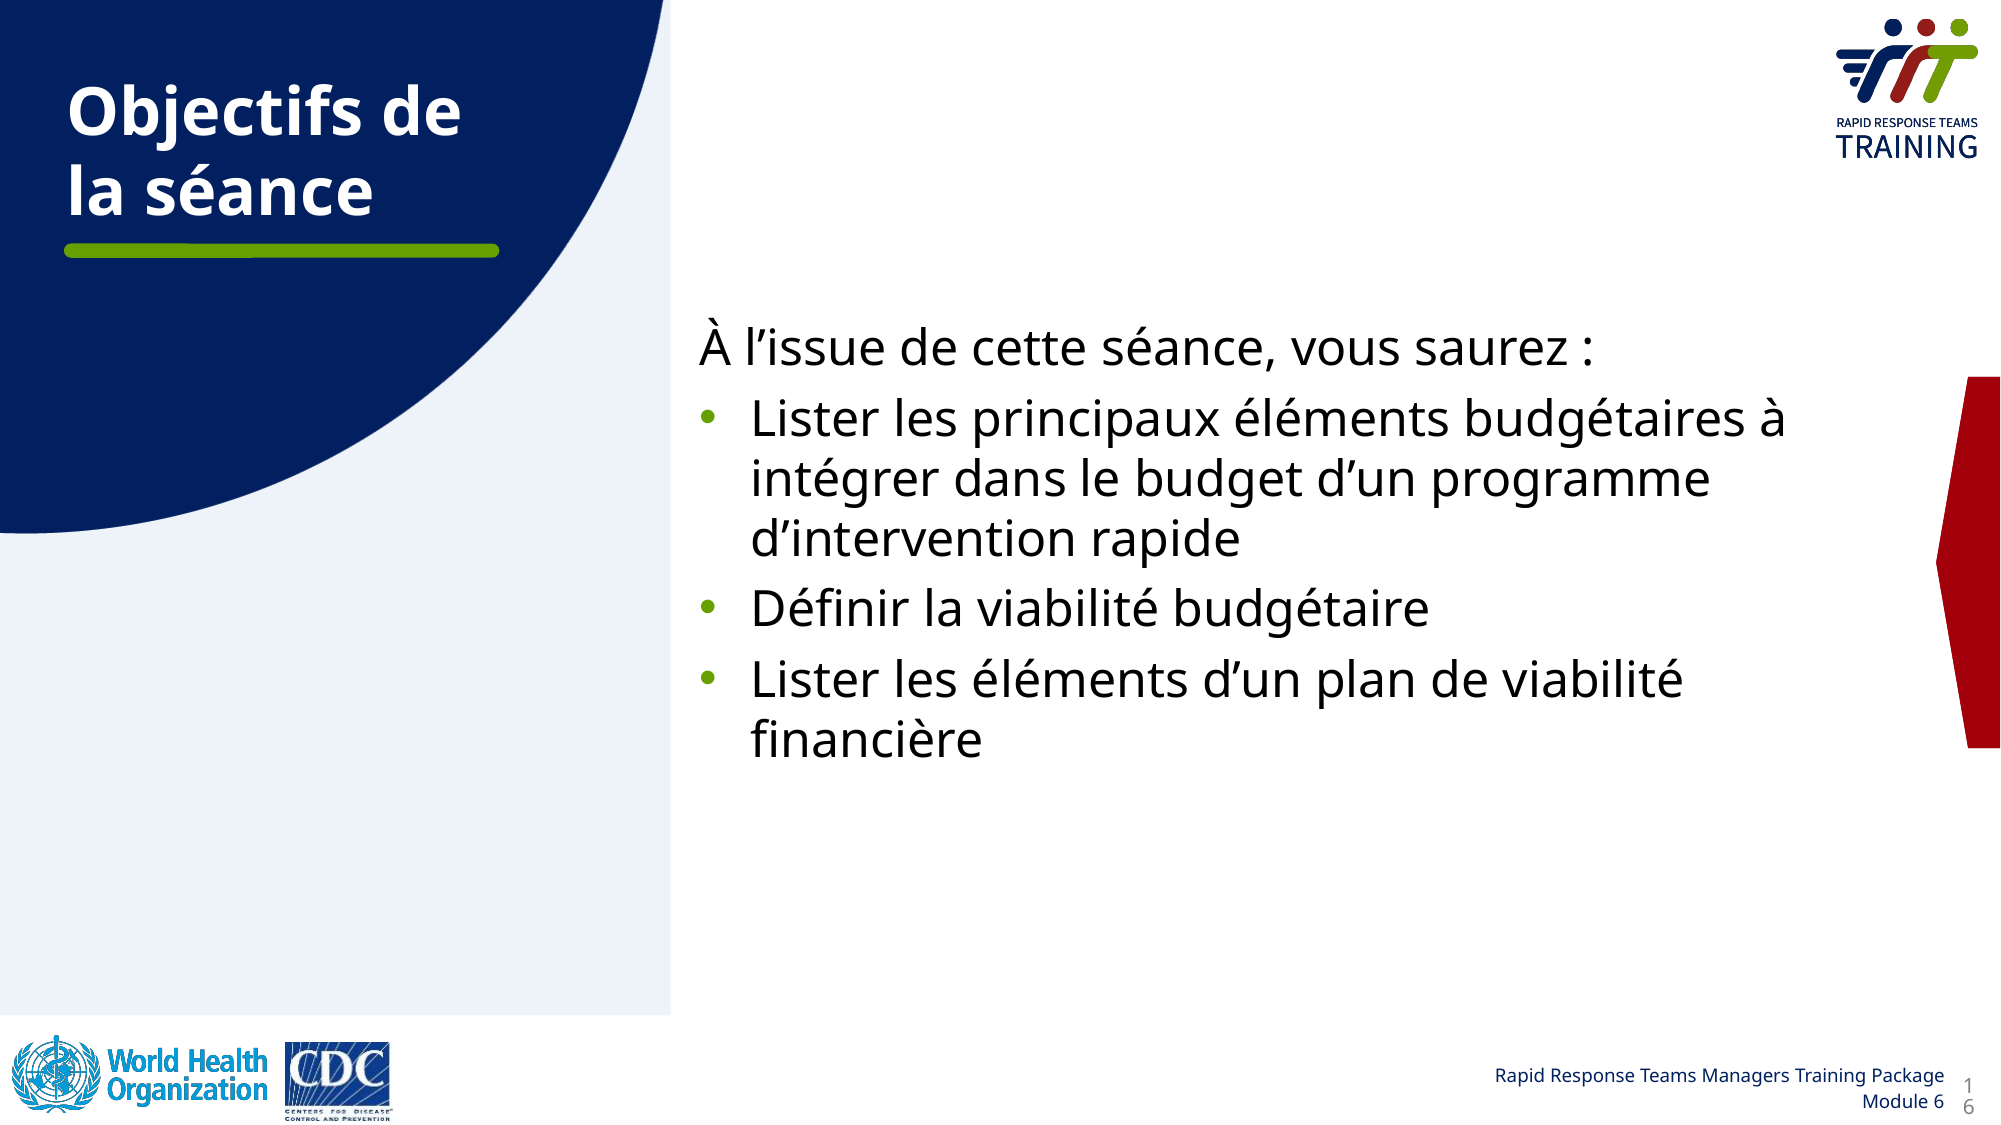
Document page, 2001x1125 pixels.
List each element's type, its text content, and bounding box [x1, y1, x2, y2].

picture [1835, 19, 1978, 167]
picture [12, 1083, 48, 1113]
picture [22, 1062, 26, 1077]
text_box À l’issue de cette séance, vous saurez : Lister les principaux éléments budgétaires à intégrer dans le budget dʼun programme d’intervention rapide Définir la viabilité budgétaire Lister les éléments d’un plan de viabilité financière [692, 308, 1869, 775]
text_box Objectifs de la séance [59, 61, 531, 237]
picture [40, 1062, 47, 1070]
picture [285, 1042, 393, 1121]
picture [12, 1035, 54, 1068]
picture [50, 1108, 62, 1113]
slide_number 16 [1948, 1065, 1995, 1118]
picture [34, 1054, 43, 1078]
picture [24, 1054, 36, 1087]
picture [36, 1088, 78, 1105]
text_box [1936, 376, 2000, 749]
picture [71, 1053, 90, 1091]
picture [46, 1056, 54, 1062]
picture [59, 1035, 267, 1113]
picture [30, 1083, 37, 1091]
picture [0, 0, 670, 538]
